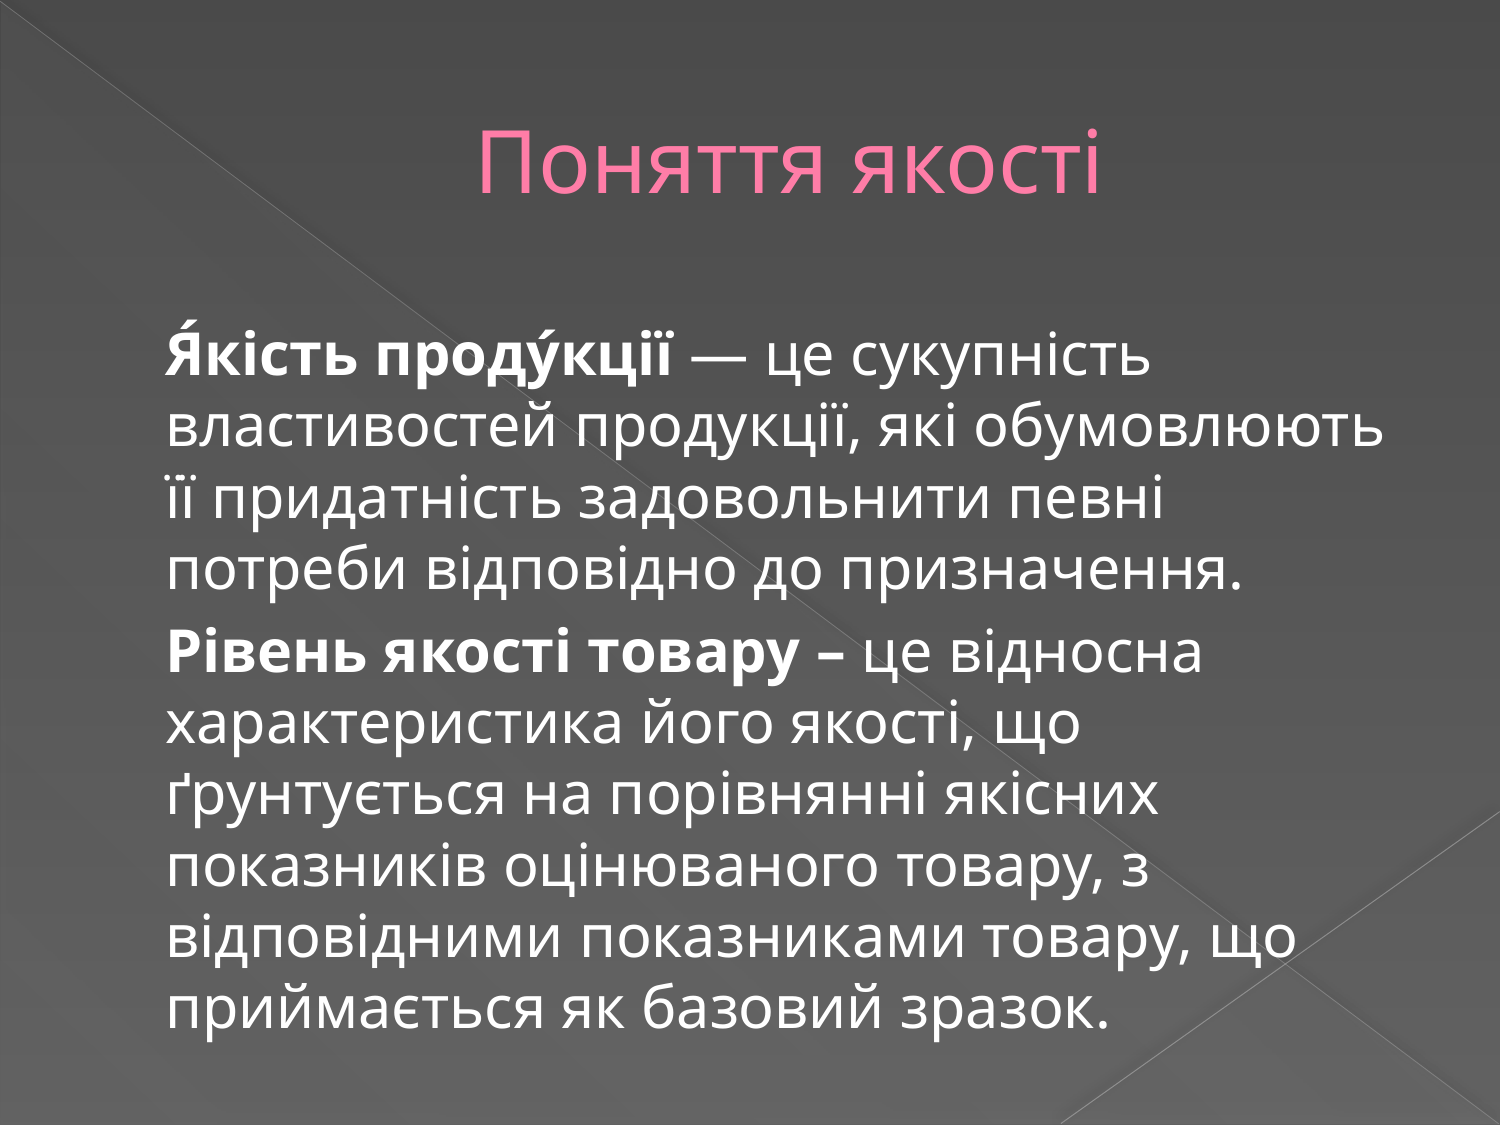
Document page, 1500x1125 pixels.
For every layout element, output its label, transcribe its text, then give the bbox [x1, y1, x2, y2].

list Я́кість проду́кції — це сукупність властивостей продукції, які обумовлюють її придатність задовольнити певні потреби відповідно до призначення. Рівень якості товару – це відносна характеристика його якості, що ґрунтується на порівнянні якісних показників оцінюваного товару, з відповідними показниками товару, що приймається як базовий зразок. [75, 308, 1425, 1059]
title Поняття якості [75, 43, 1425, 274]
